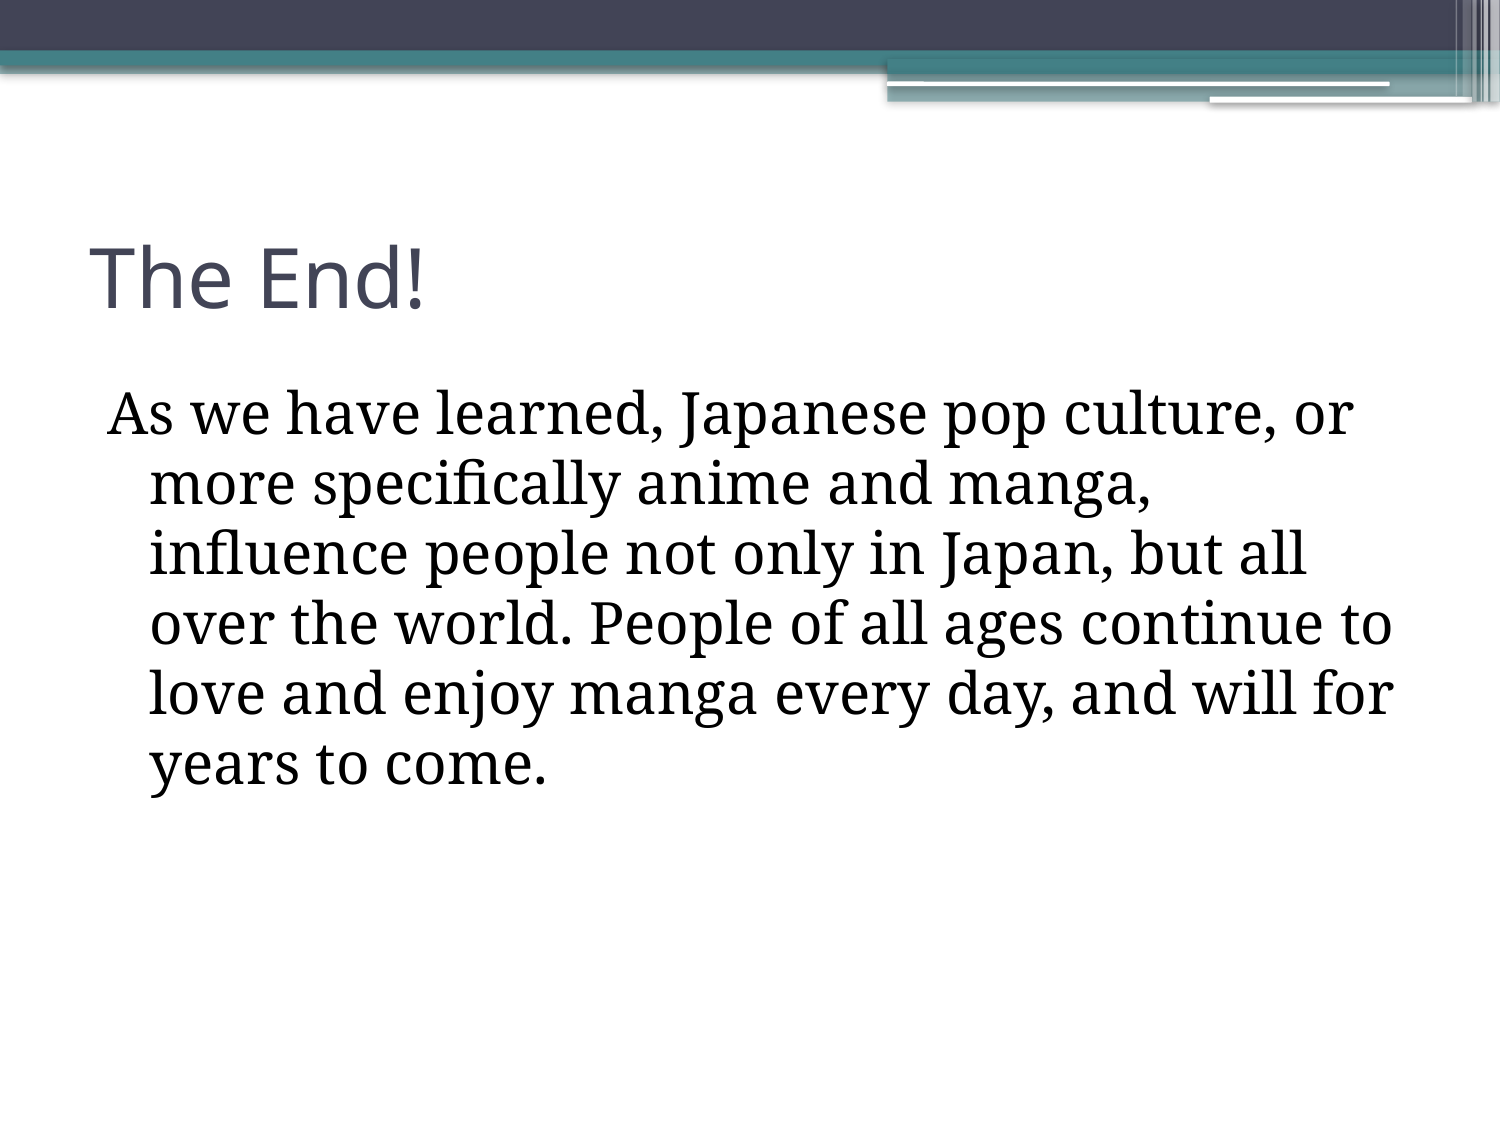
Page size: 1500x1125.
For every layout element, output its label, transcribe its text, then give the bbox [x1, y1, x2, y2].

list As we have learned, Japanese pop culture, or more specifically anime and manga, influence people not only in Japan, but all over the world. People of all ages continue to love and enjoy manga every day, and will for years to come. [75, 368, 1425, 1079]
title The End! [75, 187, 1425, 363]
